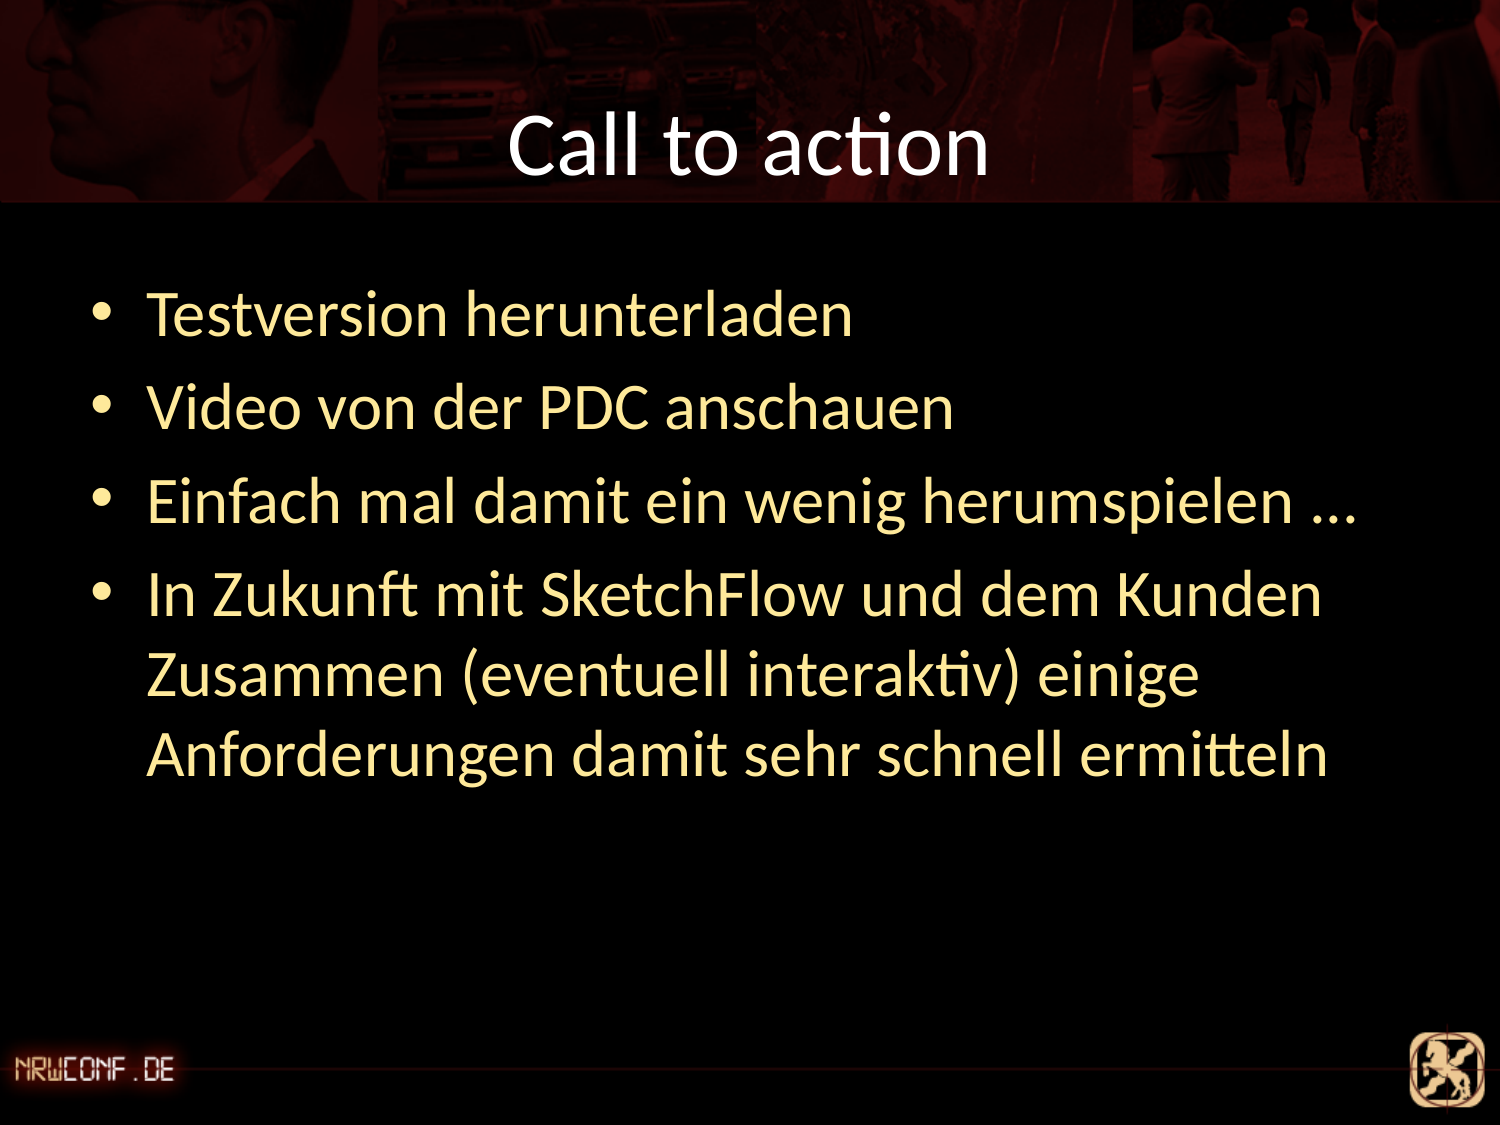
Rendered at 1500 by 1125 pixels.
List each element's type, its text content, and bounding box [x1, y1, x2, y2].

title Call to action [75, 45, 1425, 233]
picture [0, 0, 1500, 1125]
list Testversion herunterladen Video von der PDC anschauen Einfach mal damit ein wenig herumspielen ... In Zukunft mit SketchFlow und dem Kunden Zusammen (eventuell interaktiv) einige Anforderungen damit sehr schnell ermitteln [75, 262, 1425, 1005]
